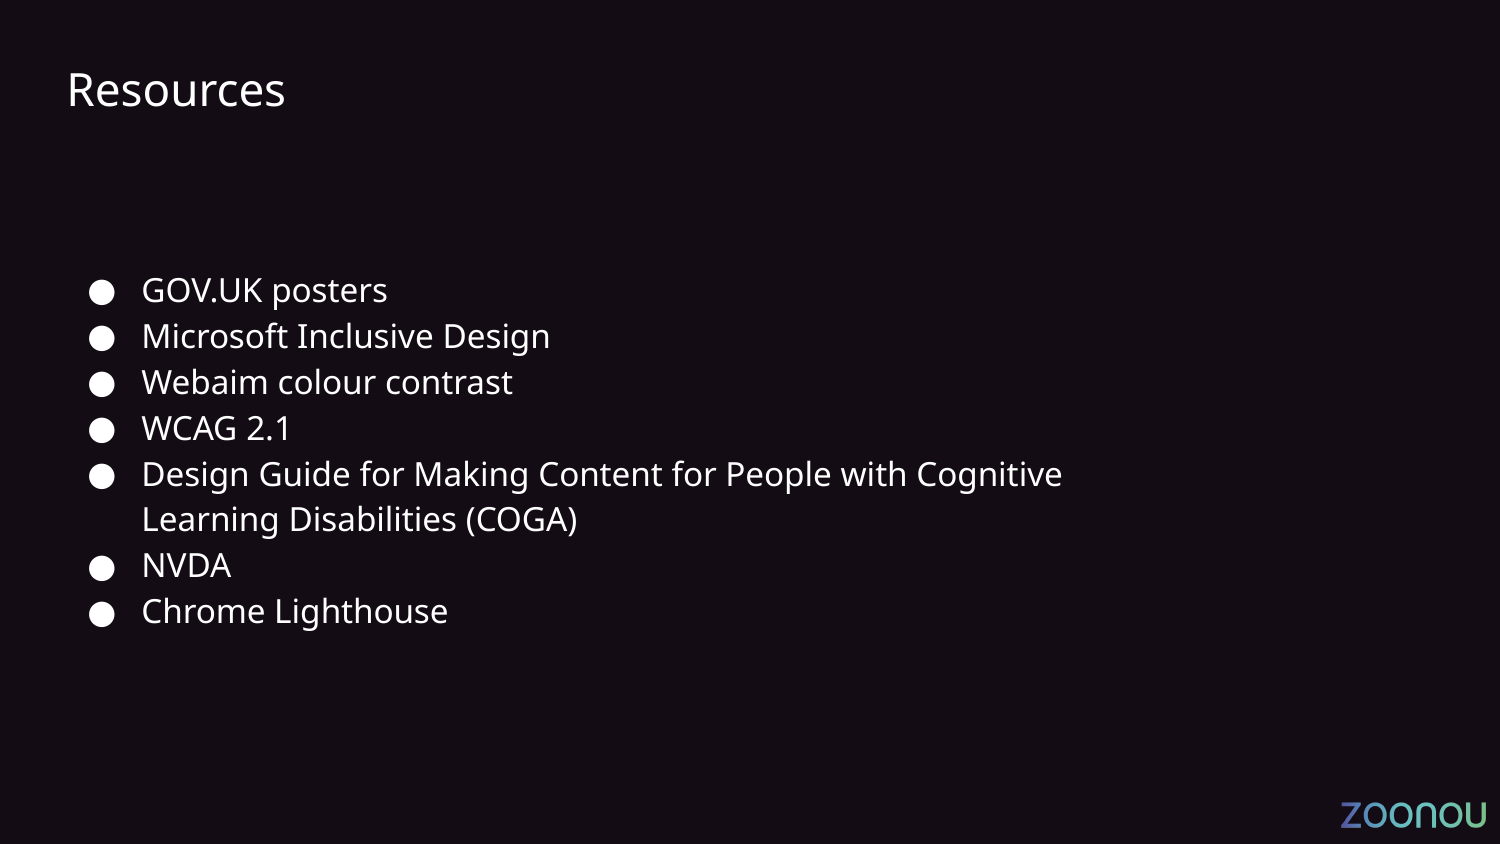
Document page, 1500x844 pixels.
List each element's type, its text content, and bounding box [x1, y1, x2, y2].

title Resources [51, 45, 1196, 132]
list GOV.UK posters Microsoft Inclusive Design Webaim colour contrast WCAG 2.1 Design Guide for Making Content for People with Cognitive Learning Disabilities (COGA) NVDA Chrome Lighthouse [51, 248, 1196, 677]
picture [1335, 790, 1492, 833]
